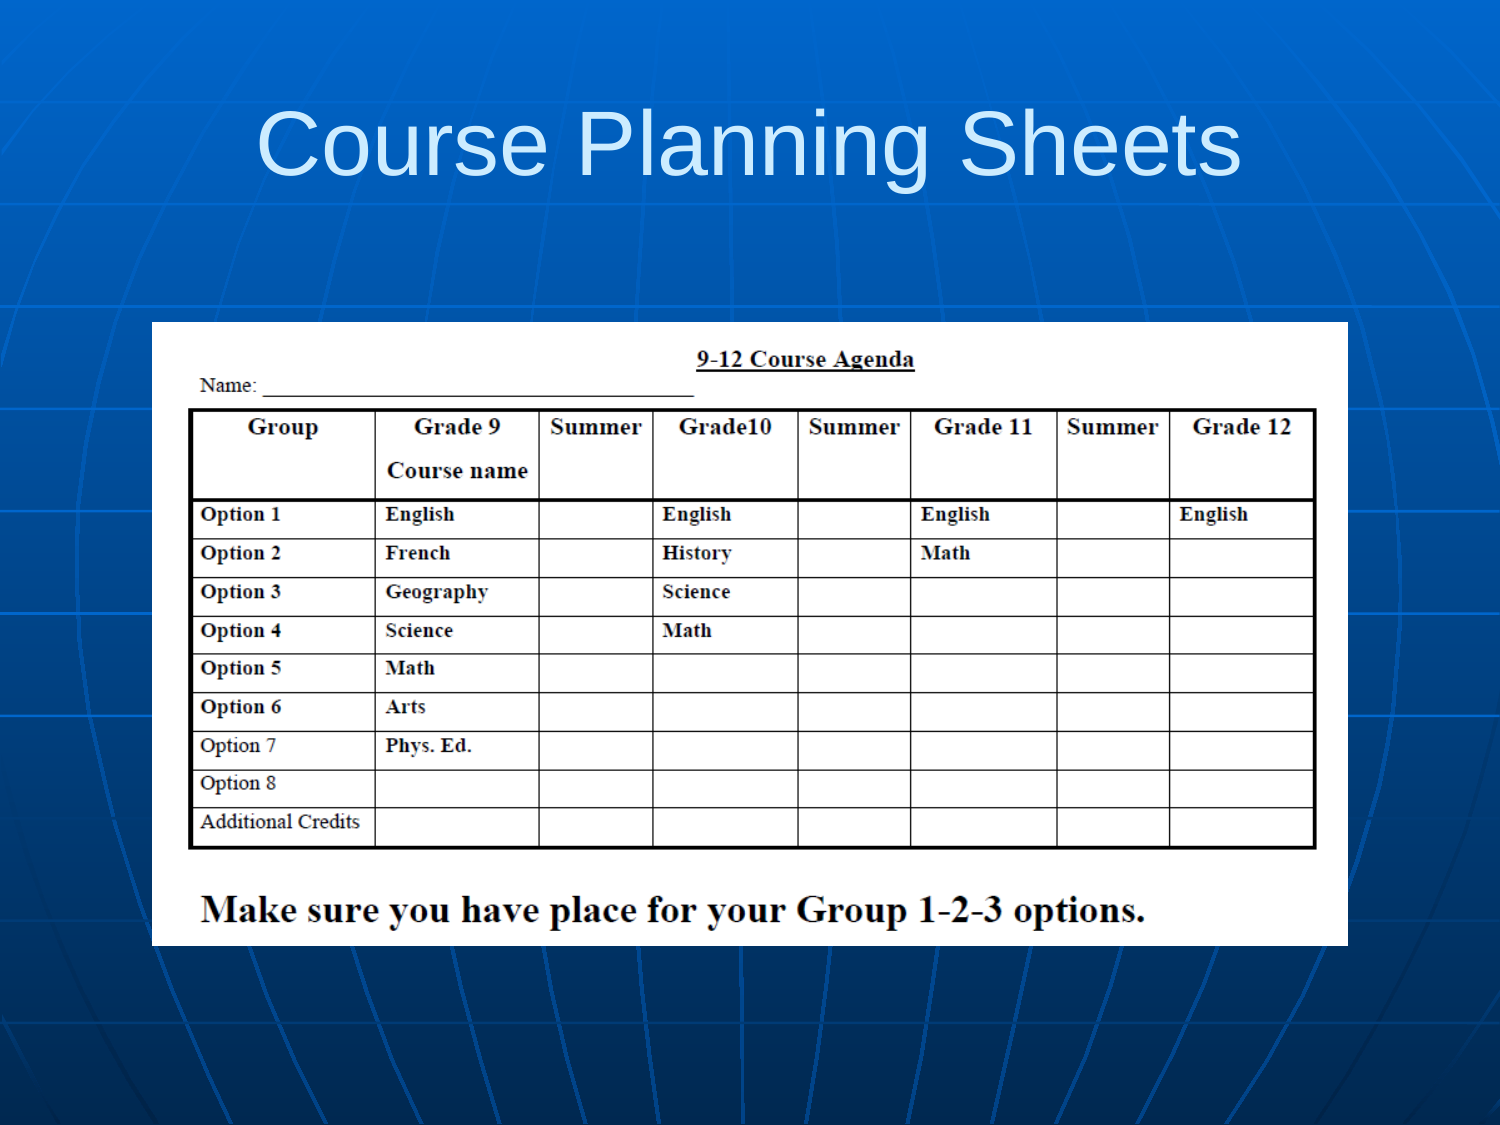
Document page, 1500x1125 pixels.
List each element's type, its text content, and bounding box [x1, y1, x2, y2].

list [152, 321, 1348, 947]
text_box [62, 262, 1413, 1006]
title Course Planning Sheets [74, 45, 1426, 233]
